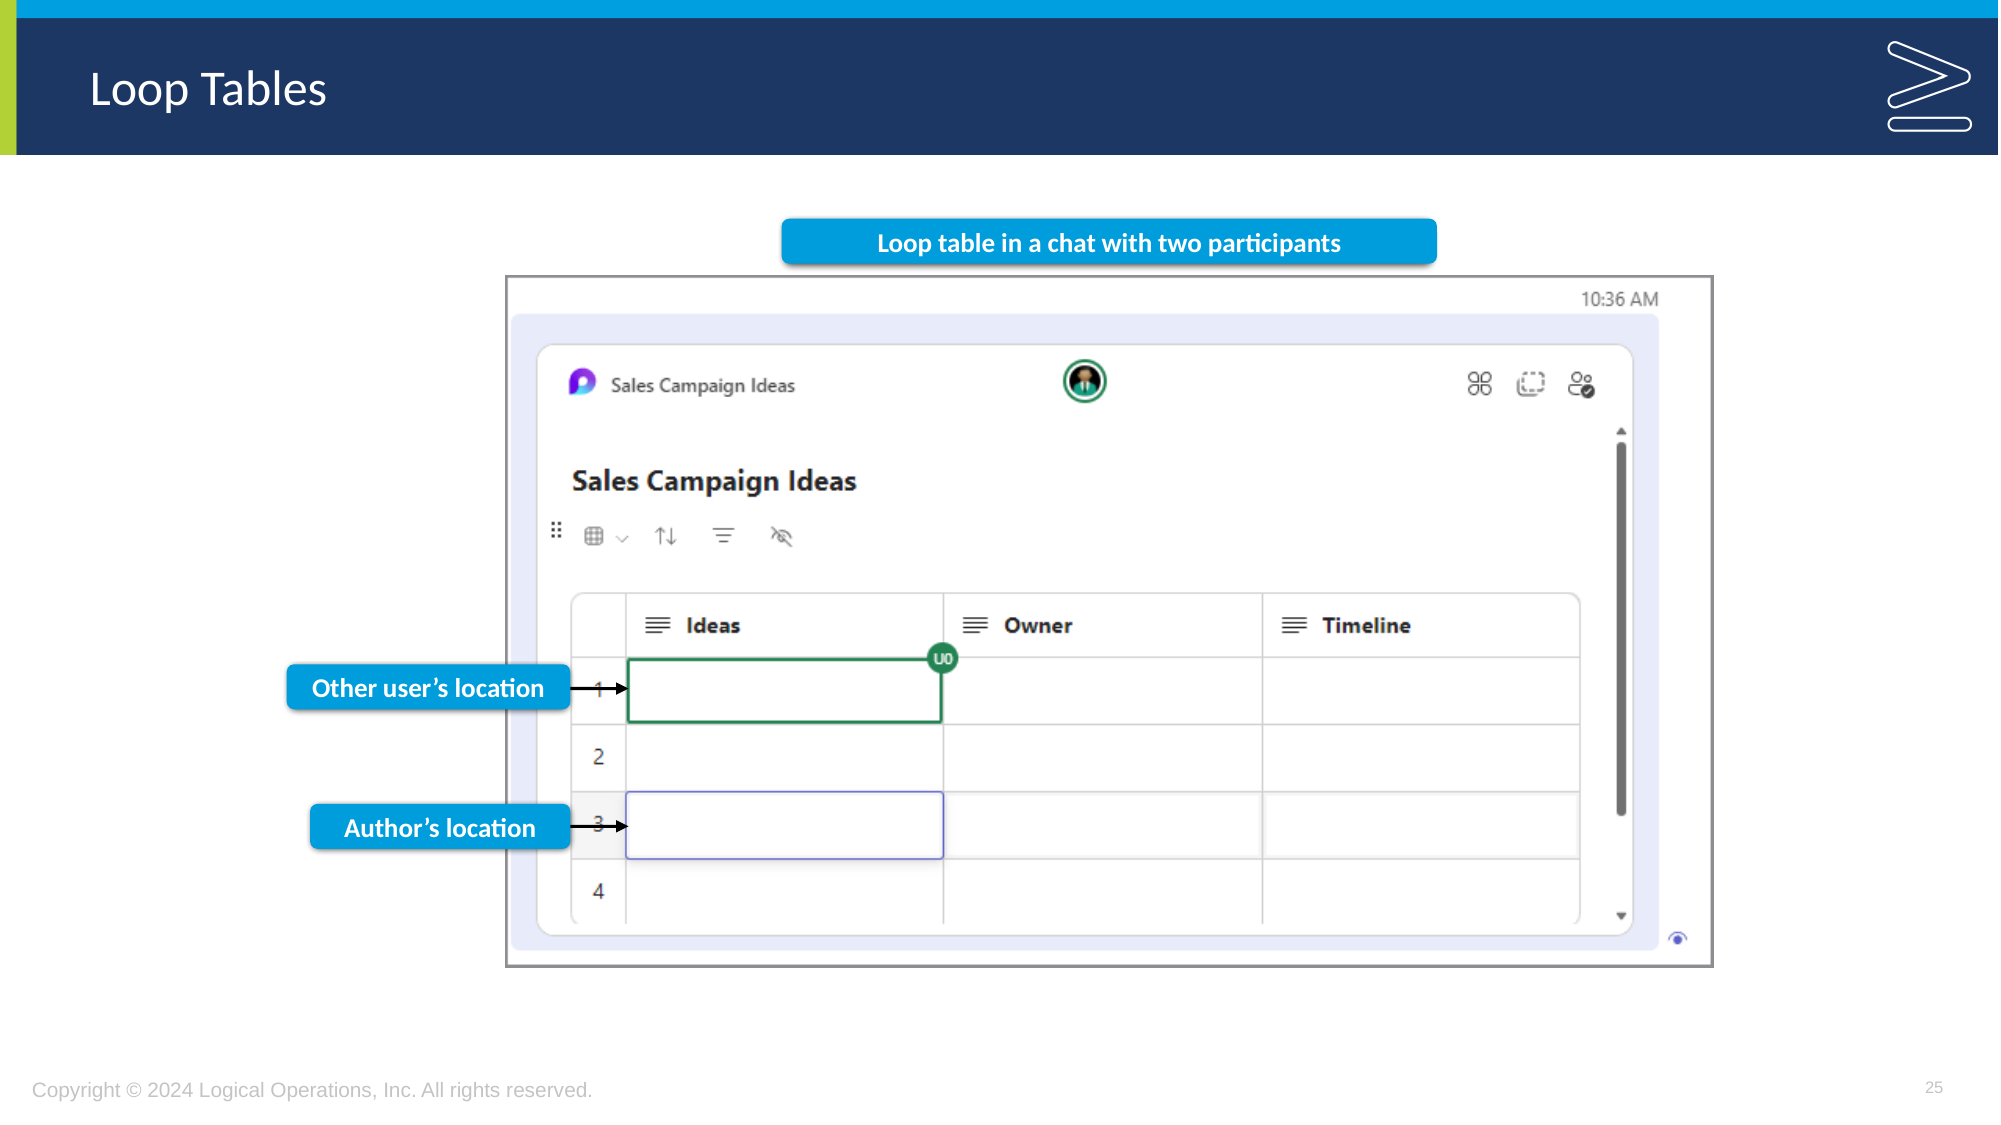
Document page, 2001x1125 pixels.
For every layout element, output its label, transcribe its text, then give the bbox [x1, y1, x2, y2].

title Loop Tables [74, 16, 1850, 155]
text_box [41, 191, 1884, 860]
picture [1850, 19, 1998, 155]
slide_number 25 [1491, 1057, 1959, 1118]
picture [0, 0, 74, 155]
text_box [286, 218, 1714, 968]
